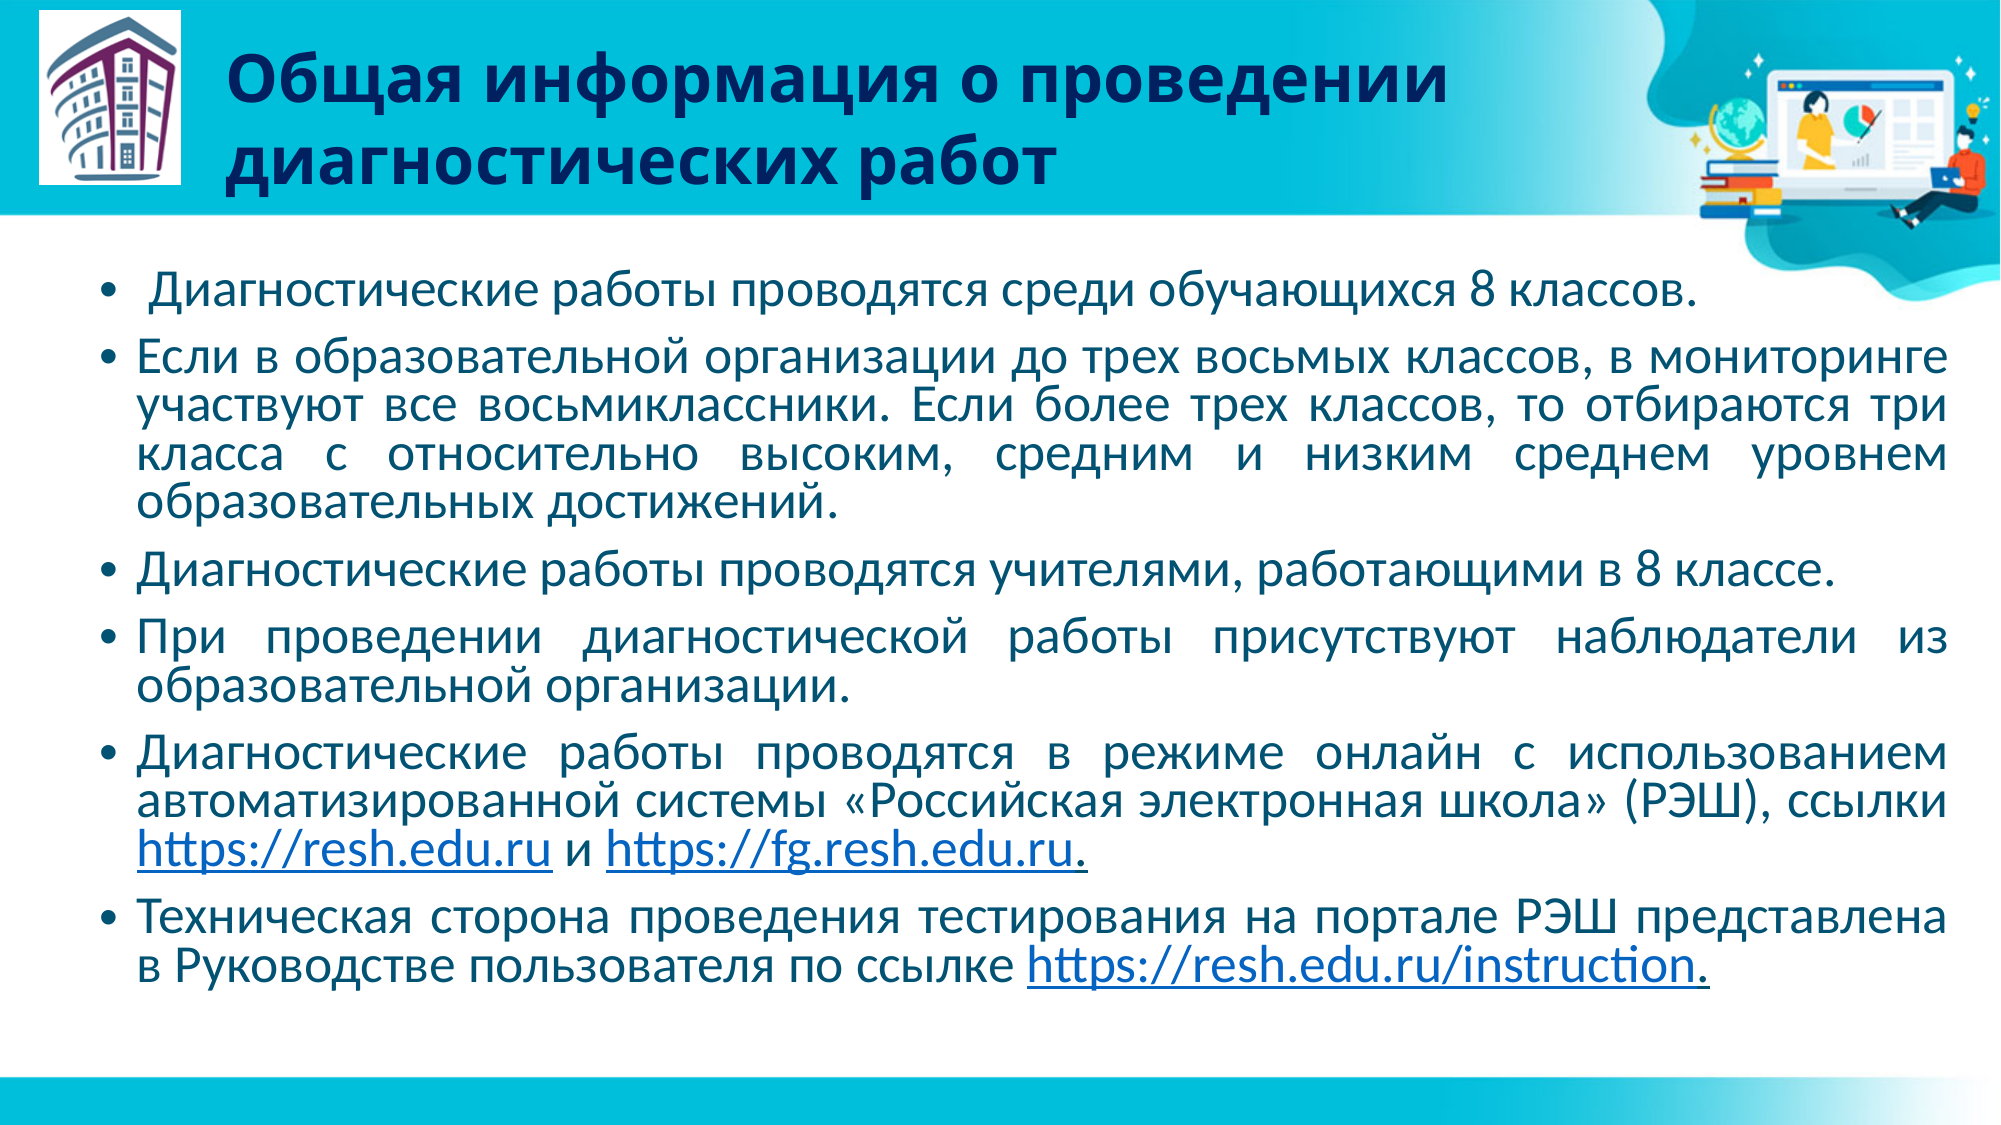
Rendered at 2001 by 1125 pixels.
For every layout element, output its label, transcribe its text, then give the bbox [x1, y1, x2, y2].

picture [0, 0, 2001, 1125]
list Диагностические работы проводятся среди обучающихся 8 классов. Если в образовательной организации до трех восьмых классов, в мониторинге участвуют все восьмиклассники. Если более трех классов, то отбираются три класса с относительно высоким, средним и низким среднем уровнем образовательных достижений. Диагностические работы проводятся учителями, работающими в 8 классе. При проведении диагностической работы присутствуют наблюдатели из образовательной организации. Диагностические работы проводятся в режиме онлайн с использованием автоматизированной системы «Российская электронная школа» (РЭШ), ссылки https://resh.edu.ru и https://fg.resh.edu.ru. Техническая сторона проведения тестирования на портале РЭШ представлена в Руководстве пользователя по ссылке https://resh.edu.ru/instruction. [84, 259, 1965, 1006]
title Общая информация о проведении диагностических работ [210, 10, 1745, 228]
